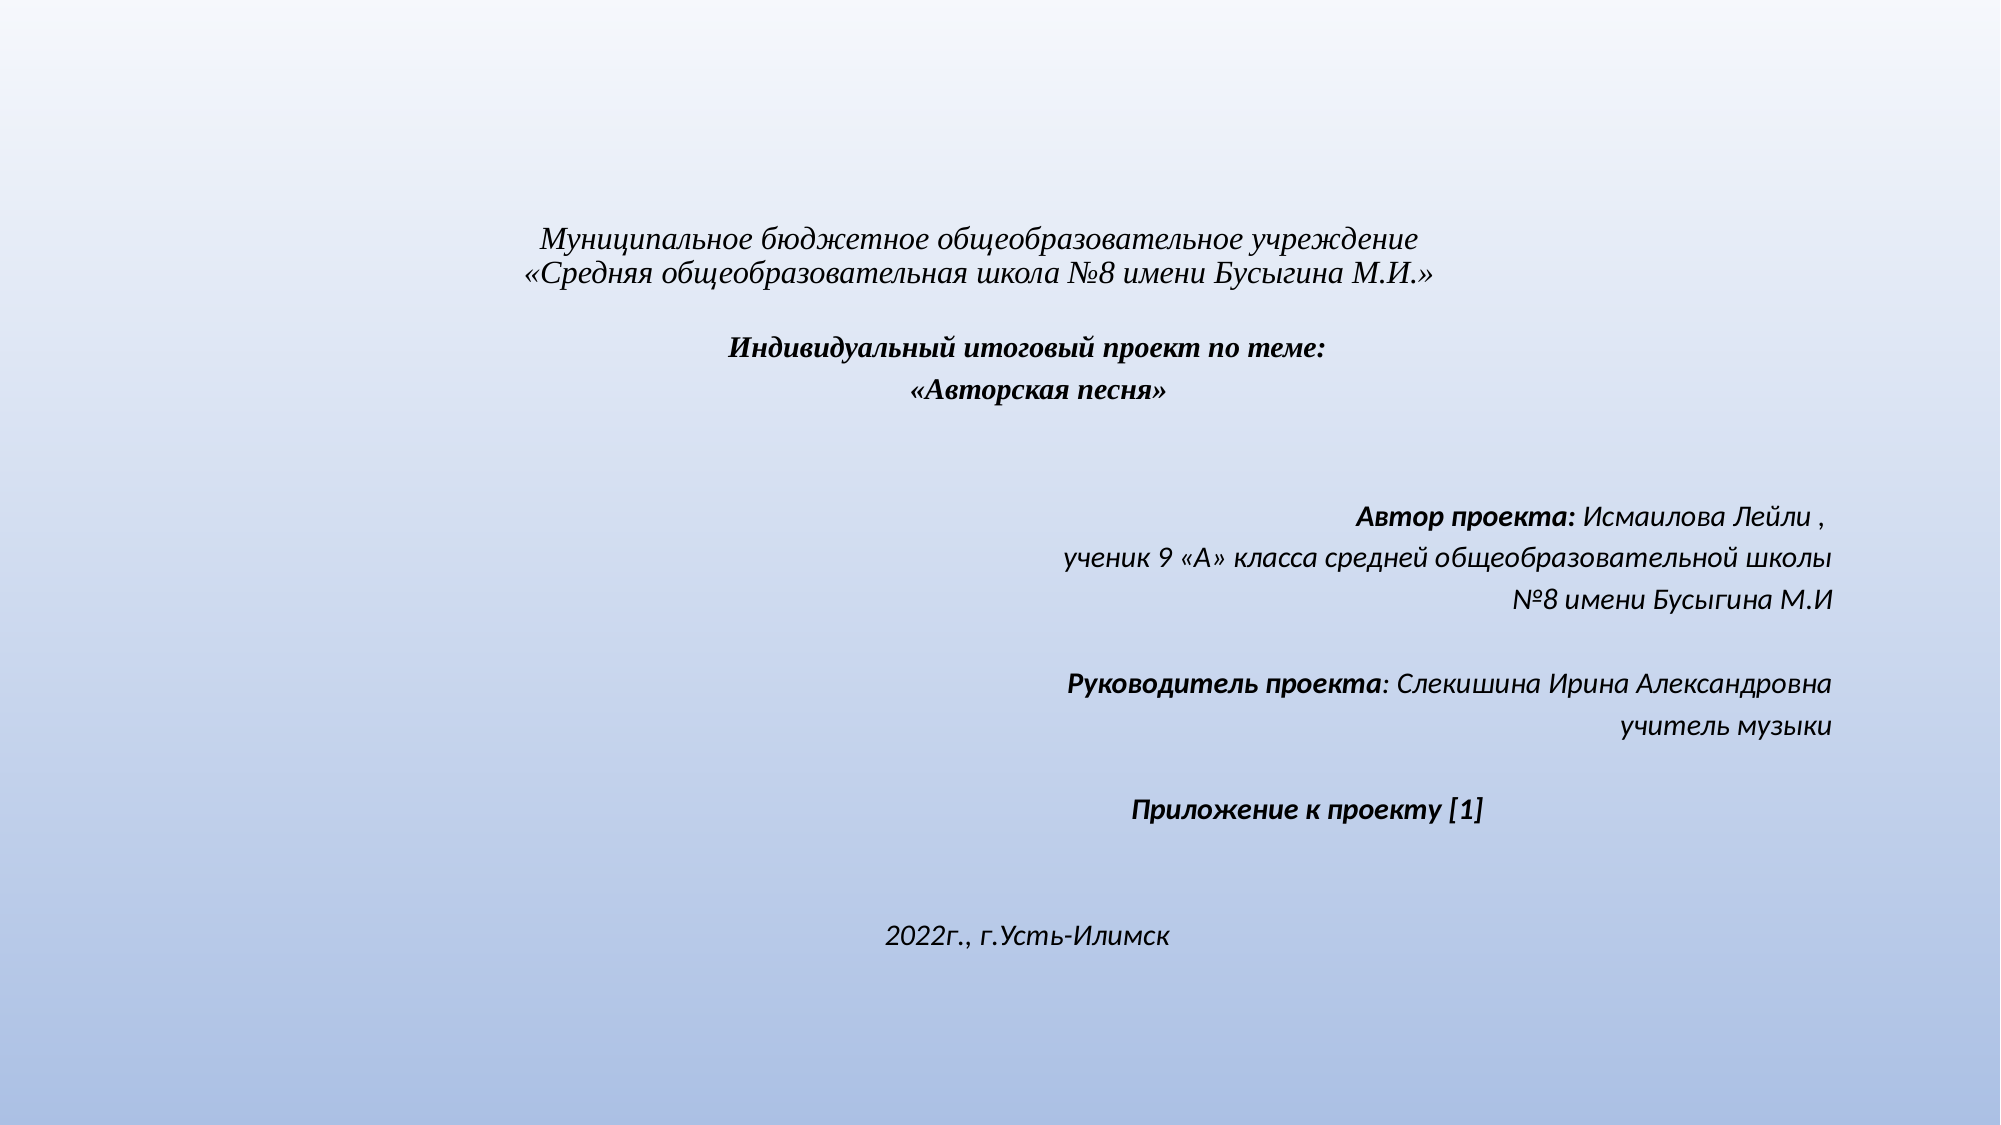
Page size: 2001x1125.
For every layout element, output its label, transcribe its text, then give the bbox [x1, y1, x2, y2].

title Муниципальное бюджетное общеобразовательное учреждение «Средняя общеобразовательная школа №8 имени Бусыгина М.И.» [229, 213, 1730, 320]
subtitle Индивидуальный итоговый проект по теме: «Авторская песня» Автор проекта: Исмаилова Лейли , ученик 9 «А» класса средней общеобразовательной школы №8 имени Бусыгина М.И Руководитель проекта: Слекишина Ирина Александровна учитель музыки Приложение к проекту [1] 2022г., г.Усть-Илимск [200, 320, 1848, 966]
